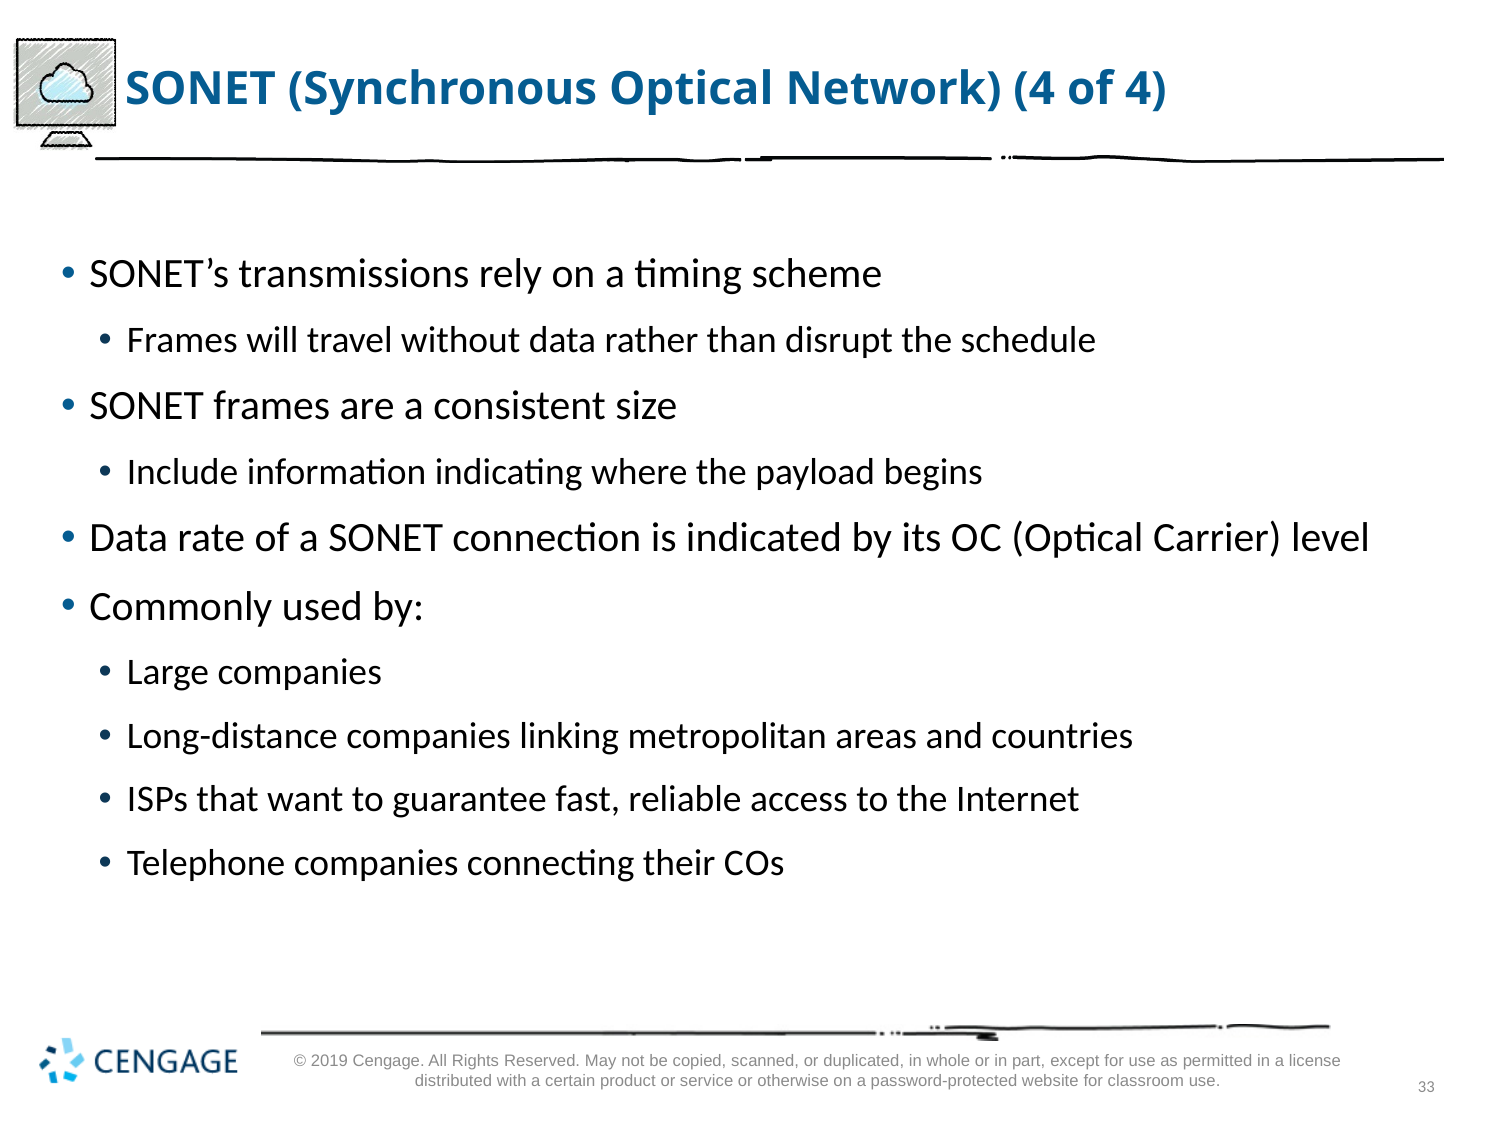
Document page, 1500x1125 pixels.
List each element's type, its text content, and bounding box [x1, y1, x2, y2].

picture [13, 36, 117, 151]
picture [261, 1024, 1331, 1041]
title SONET (Synchronous Optical Network) (4 of 4) [125, 66, 1442, 116]
picture [19, 1024, 250, 1096]
footer © 2019 Cengage. All Rights Reserved. May not be copied, scanned, or duplicated, in whole or in part, except for use as permitted in a license distributed with a certain product or service or otherwise on a password-protected website for classroom use. [262, 1050, 1375, 1091]
list SONET’s transmissions rely on a timing scheme Frames will travel without data rather than disrupt the schedule SONET frames are a consistent size Include information indicating where the payload begins Data rate of a SONET connection is indicated by its O C (Optical Carrier) level Commonly used by: Large companies Long-distance companies linking metropolitan areas and countries I S Ps that want to guarantee fast, reliable access to the Internet Telephone companies connecting their C Os [61, 249, 1442, 891]
picture [95, 155, 1444, 163]
